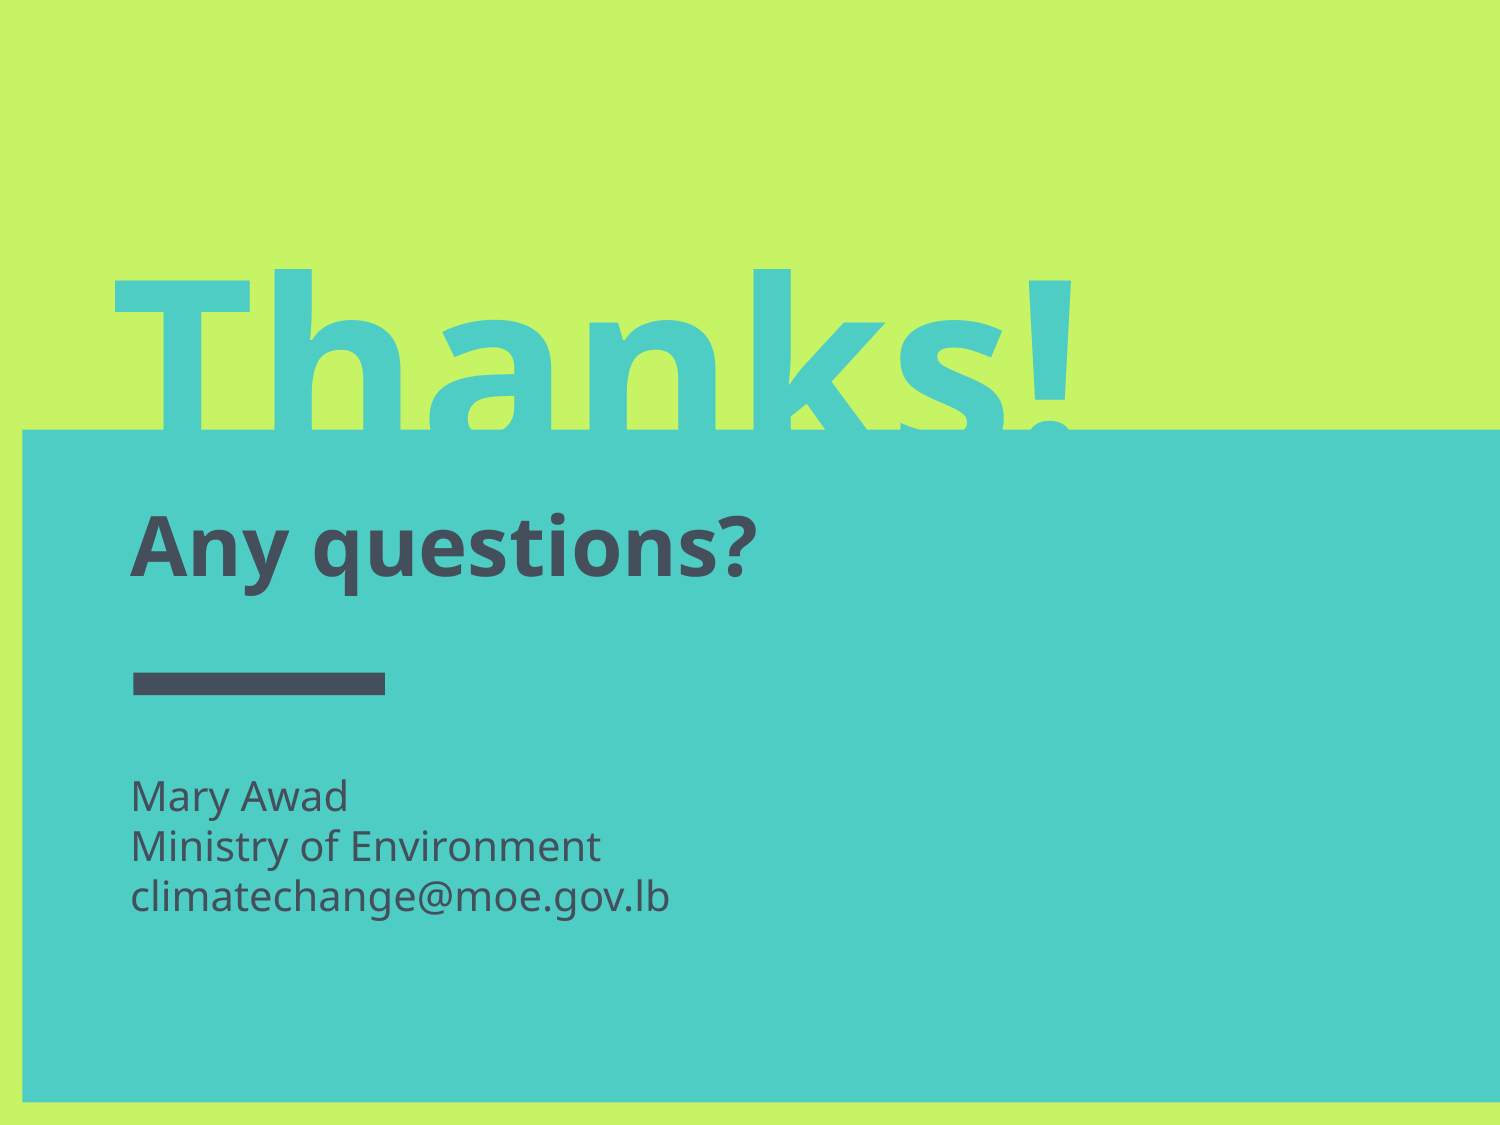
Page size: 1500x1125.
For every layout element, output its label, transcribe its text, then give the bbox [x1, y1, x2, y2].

subtitle Any questions? [115, 478, 940, 616]
text_box [0, 0, 1500, 430]
list Mary Awad Ministry of Environment climatechange@moe.gov.lb [115, 754, 1209, 1065]
title Thanks! [95, 270, 1203, 525]
text_box [133, 672, 385, 696]
